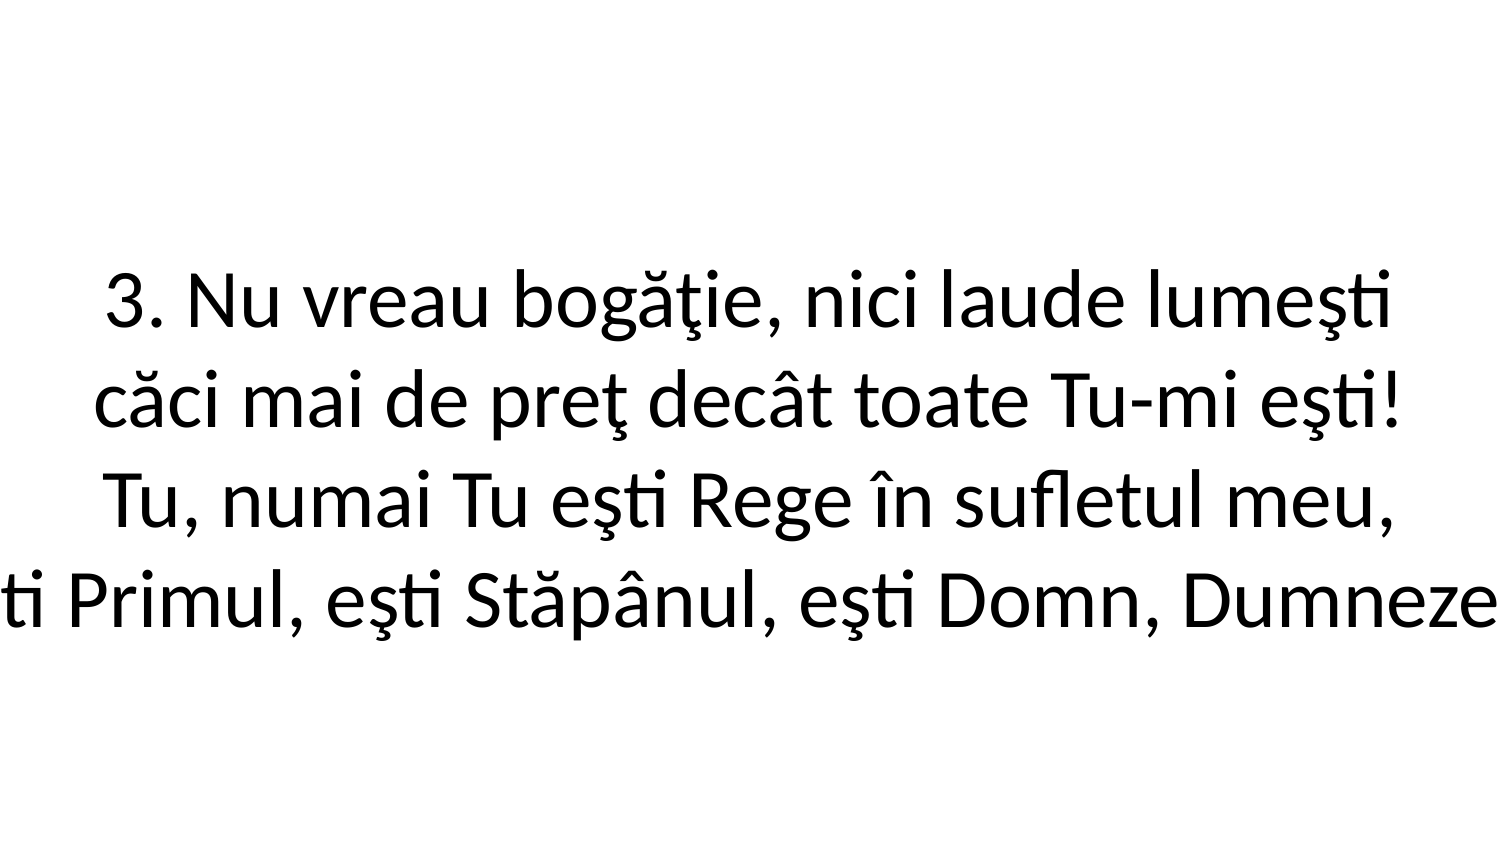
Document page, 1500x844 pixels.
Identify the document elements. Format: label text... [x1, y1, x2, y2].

text_box 3. Nu vreau bogăţie, nici laude lumeşti căci mai de preţ decât toate Tu-mi eşti! Tu, numai Tu eşti Rege în sufletul meu, eşti Primul, eşti Stăpânul, eşti Domn, Dumnezeu! [0, 192, 1500, 652]
